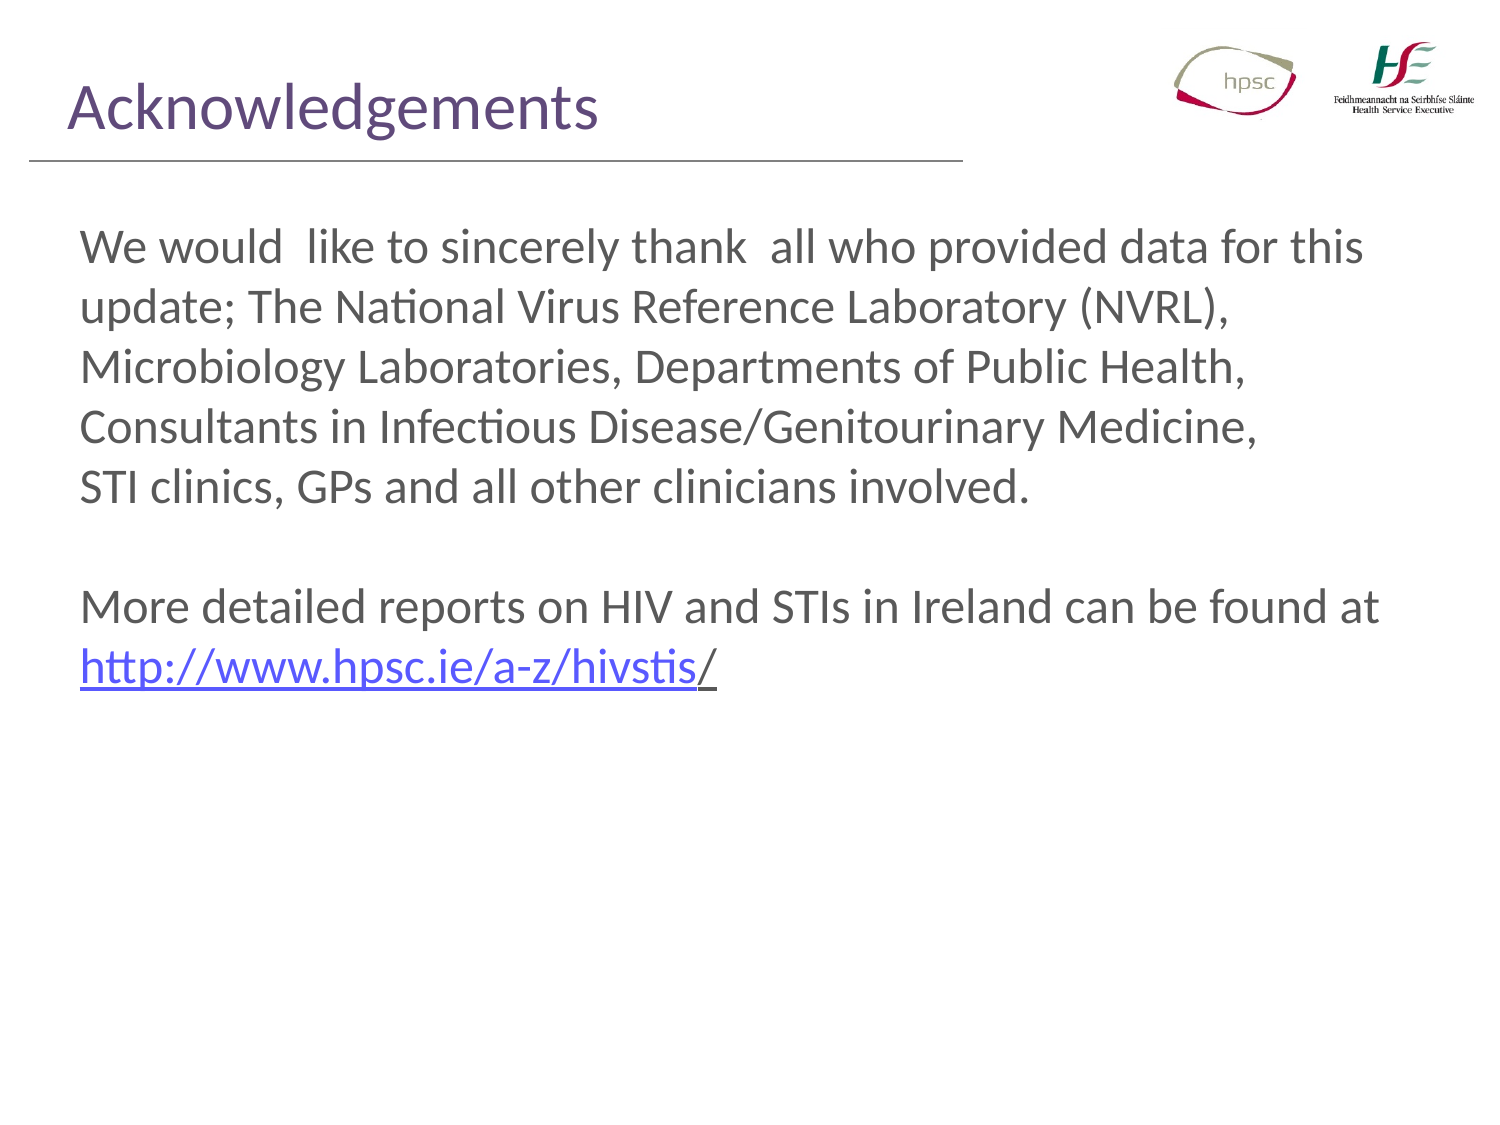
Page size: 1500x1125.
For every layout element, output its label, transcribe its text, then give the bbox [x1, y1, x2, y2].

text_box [1161, 28, 1481, 133]
text_box Acknowledgements [53, 56, 1500, 231]
text_box We would like to sincerely thank all who provided data for this update; The National Virus Reference Laboratory (NVRL), Microbiology Laboratories, Departments of Public Health, Consultants in Infectious Disease/Genitourinary Medicine, STI clinics, GPs and all other clinicians involved. More detailed reports on HIV and STIs in Ireland can be found at http://www.hpsc.ie/a-z/hivstis/ [64, 231, 1402, 822]
